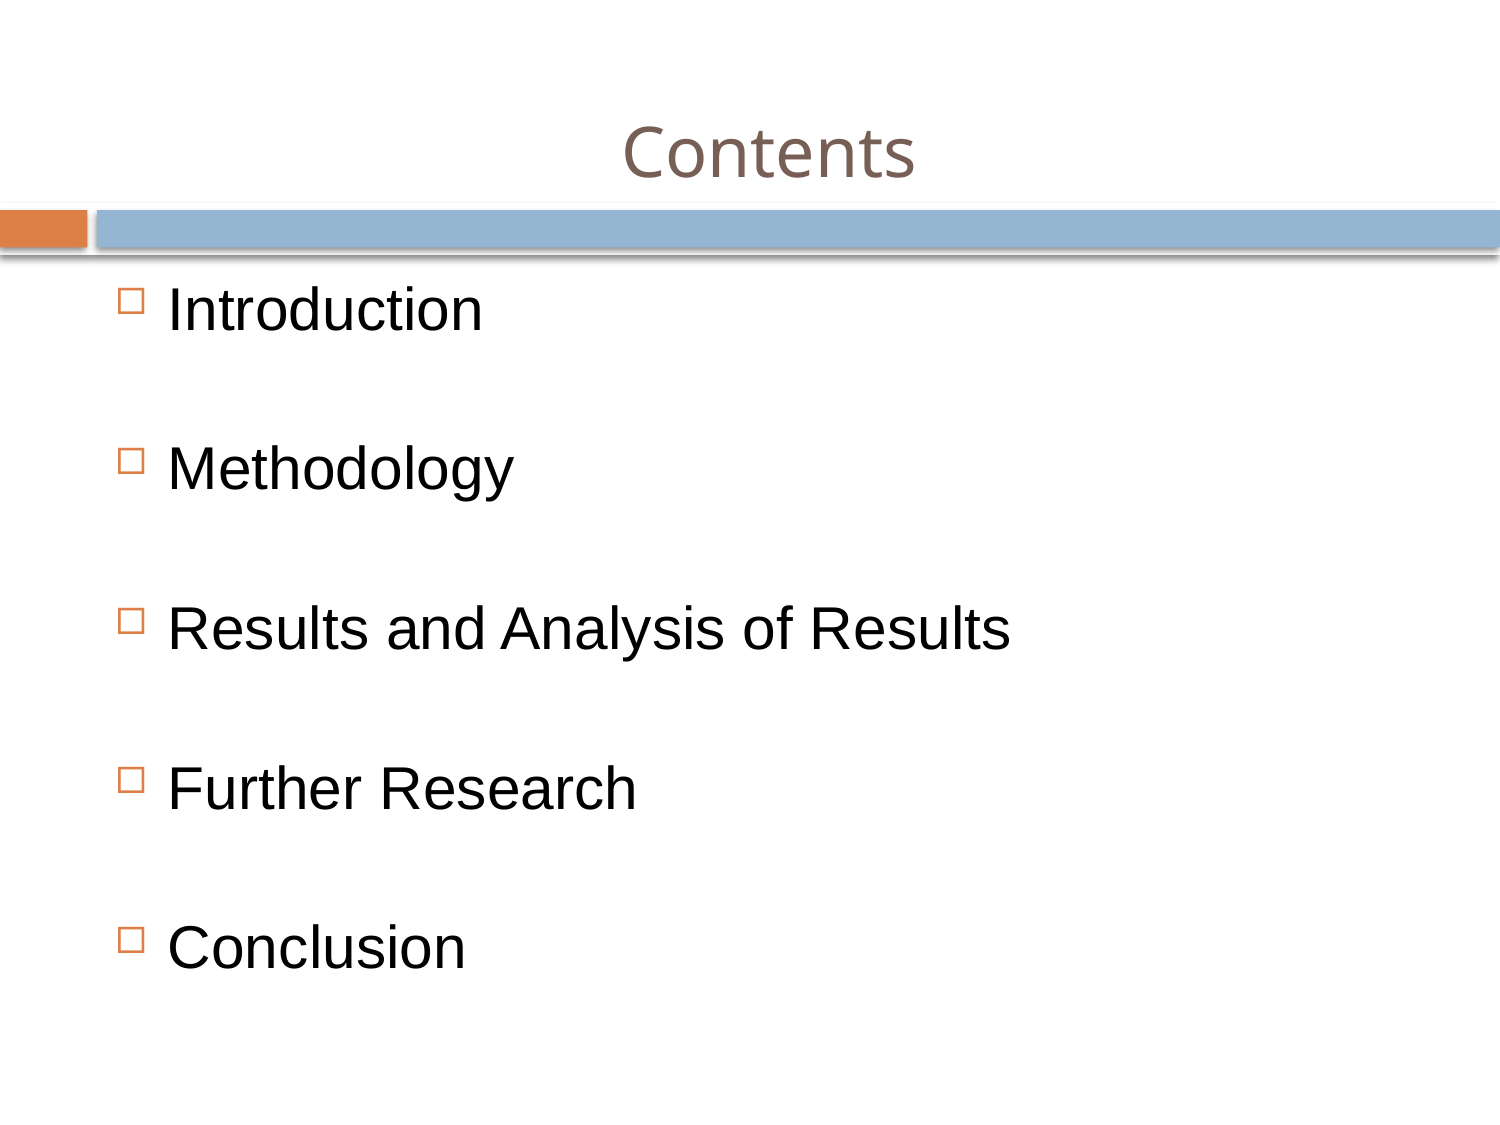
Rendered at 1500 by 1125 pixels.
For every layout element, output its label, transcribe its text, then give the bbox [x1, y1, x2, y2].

list Introduction Methodology Results and Analysis of Results Further Research Conclusion [100, 262, 1438, 1000]
title Contents [100, 37, 1438, 200]
